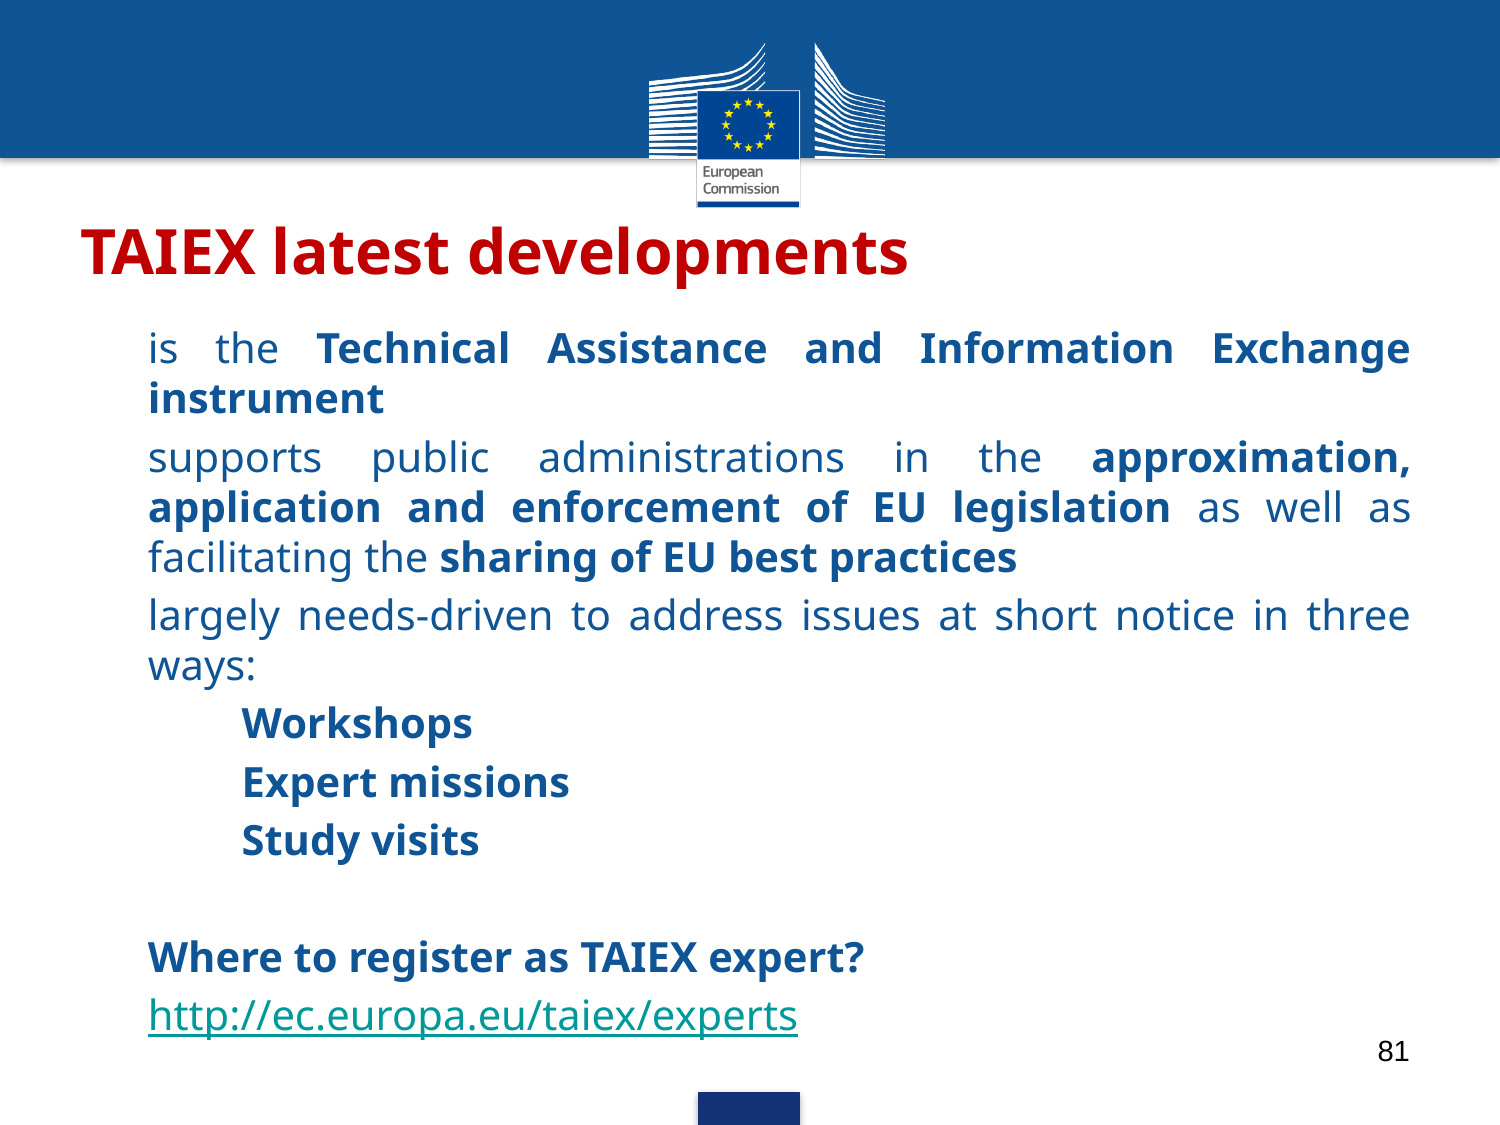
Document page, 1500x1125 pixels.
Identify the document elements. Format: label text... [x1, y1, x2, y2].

picture [649, 42, 885, 172]
title TAIEX latest developments [64, 172, 1415, 327]
slide_number 81 [1074, 1024, 1425, 1103]
list is the Technical Assistance and Information Exchange instrument supports public administrations in the approximation, application and enforcement of EU legislation as well as facilitating the sharing of EU best practices largely needs-driven to address issues at short notice in three ways: Workshops Expert missions Study visits Where to register as TAIEX expert? http://ec.europa.eu/taiex/experts [76, 314, 1427, 1078]
